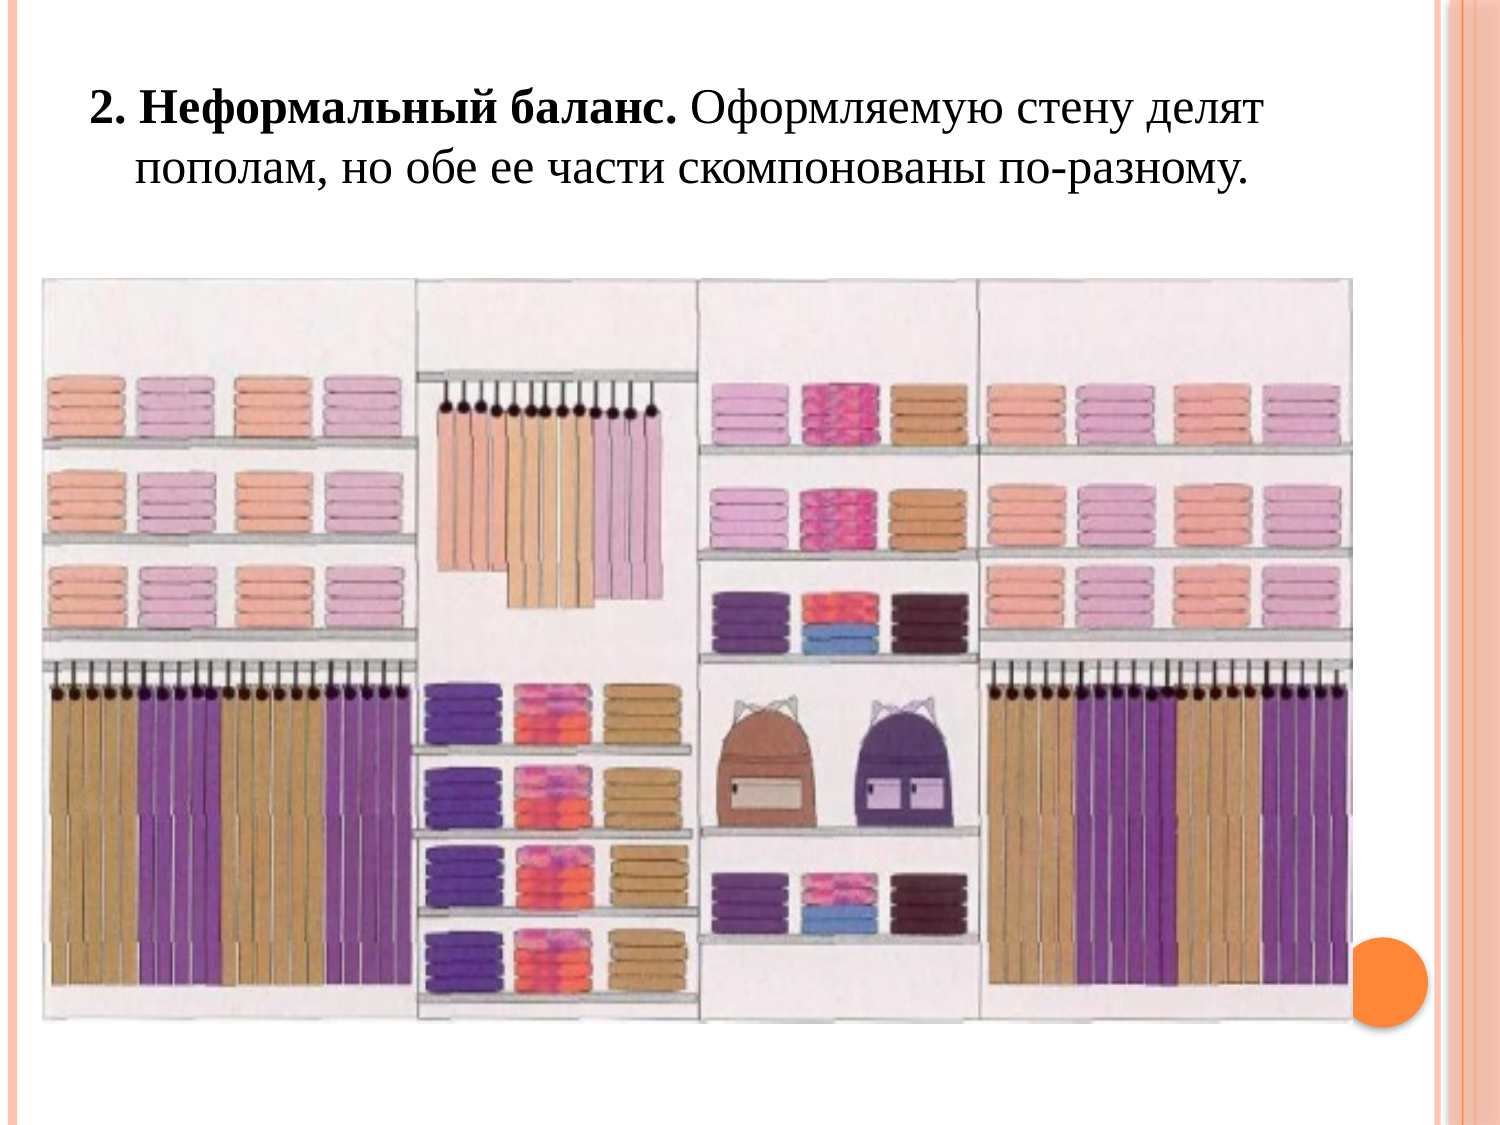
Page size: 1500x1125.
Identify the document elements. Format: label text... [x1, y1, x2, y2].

picture [40, 278, 1353, 1024]
list 2. Неформальный баланс. Оформляемую стену делят пополам, но обе ее части скомпонованы по-разному. [75, 66, 1376, 409]
